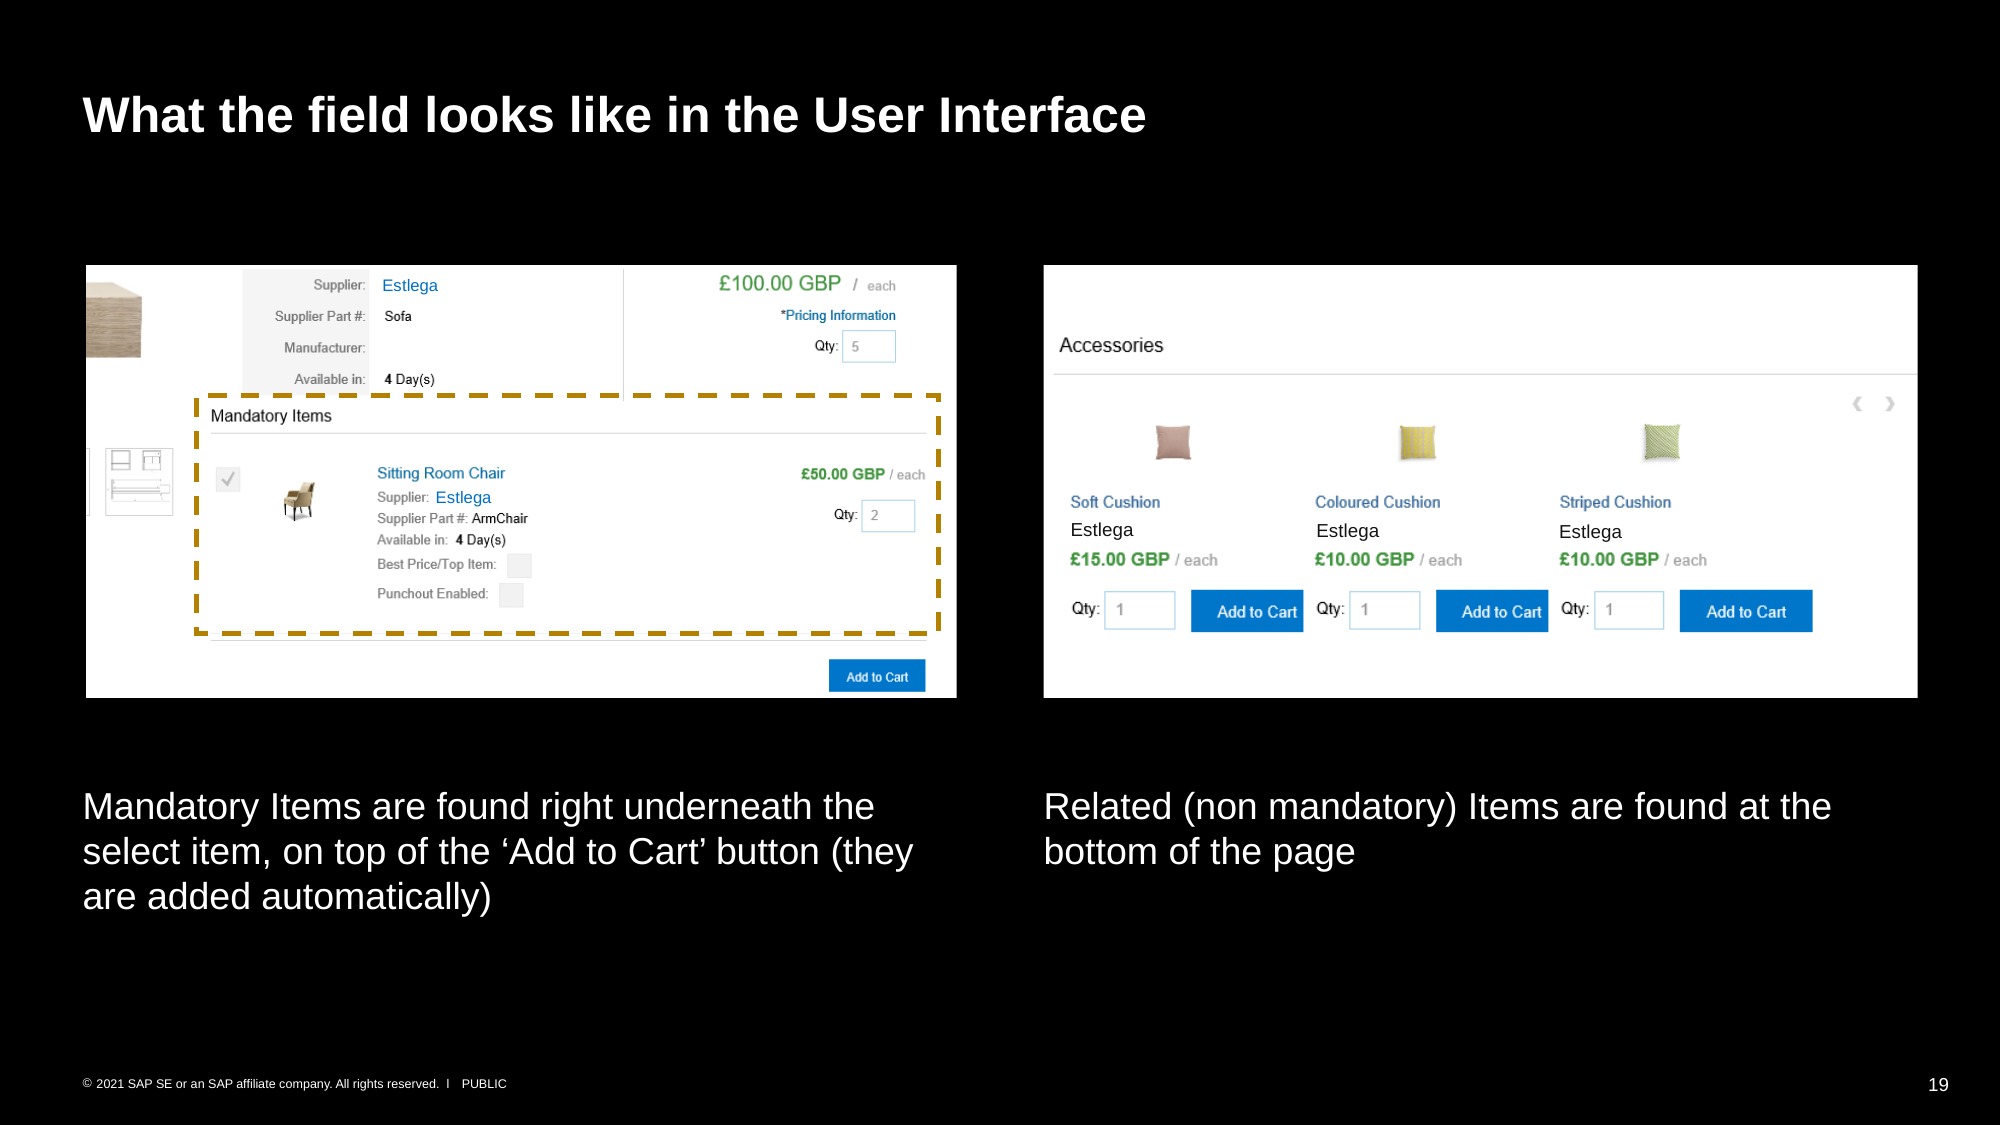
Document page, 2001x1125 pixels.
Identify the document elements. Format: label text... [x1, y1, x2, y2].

picture [1043, 265, 1918, 698]
list Related (non mandatory) Items are found at the bottom of the page [1043, 782, 1918, 1040]
picture [82, 265, 957, 698]
list Mandatory Items are found right underneath the select item, on top of the ‘Add to Cart’ button (they are added automatically) [82, 782, 957, 1040]
title What the field looks like in the User Interface [82, 82, 1918, 144]
